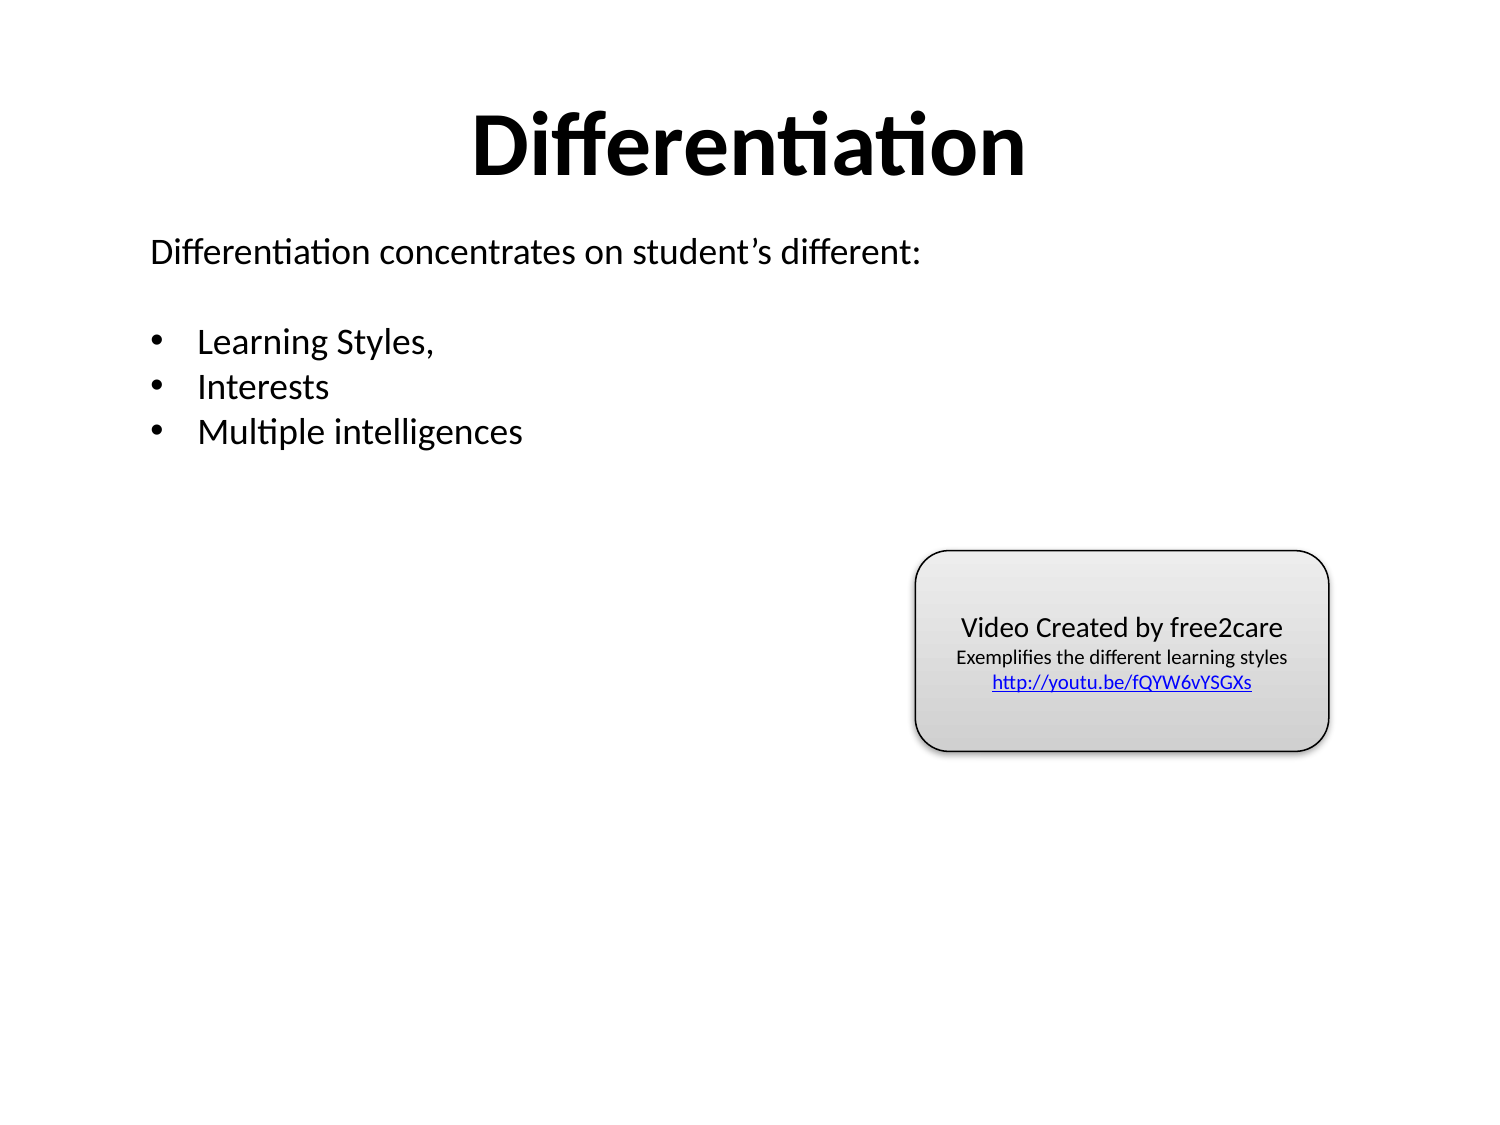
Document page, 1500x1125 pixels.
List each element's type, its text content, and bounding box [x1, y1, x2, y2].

list [41, 201, 1392, 944]
text_box Differentiation concentrates on student’s different: Learning Styles, Interests Multiple intelligences [135, 219, 1058, 595]
text_box Video Created by free2care Exemplifies the different learning styles http://youtu.be/fQYW6vYSGXs [914, 549, 1330, 753]
title Differentiation [75, 45, 1425, 233]
